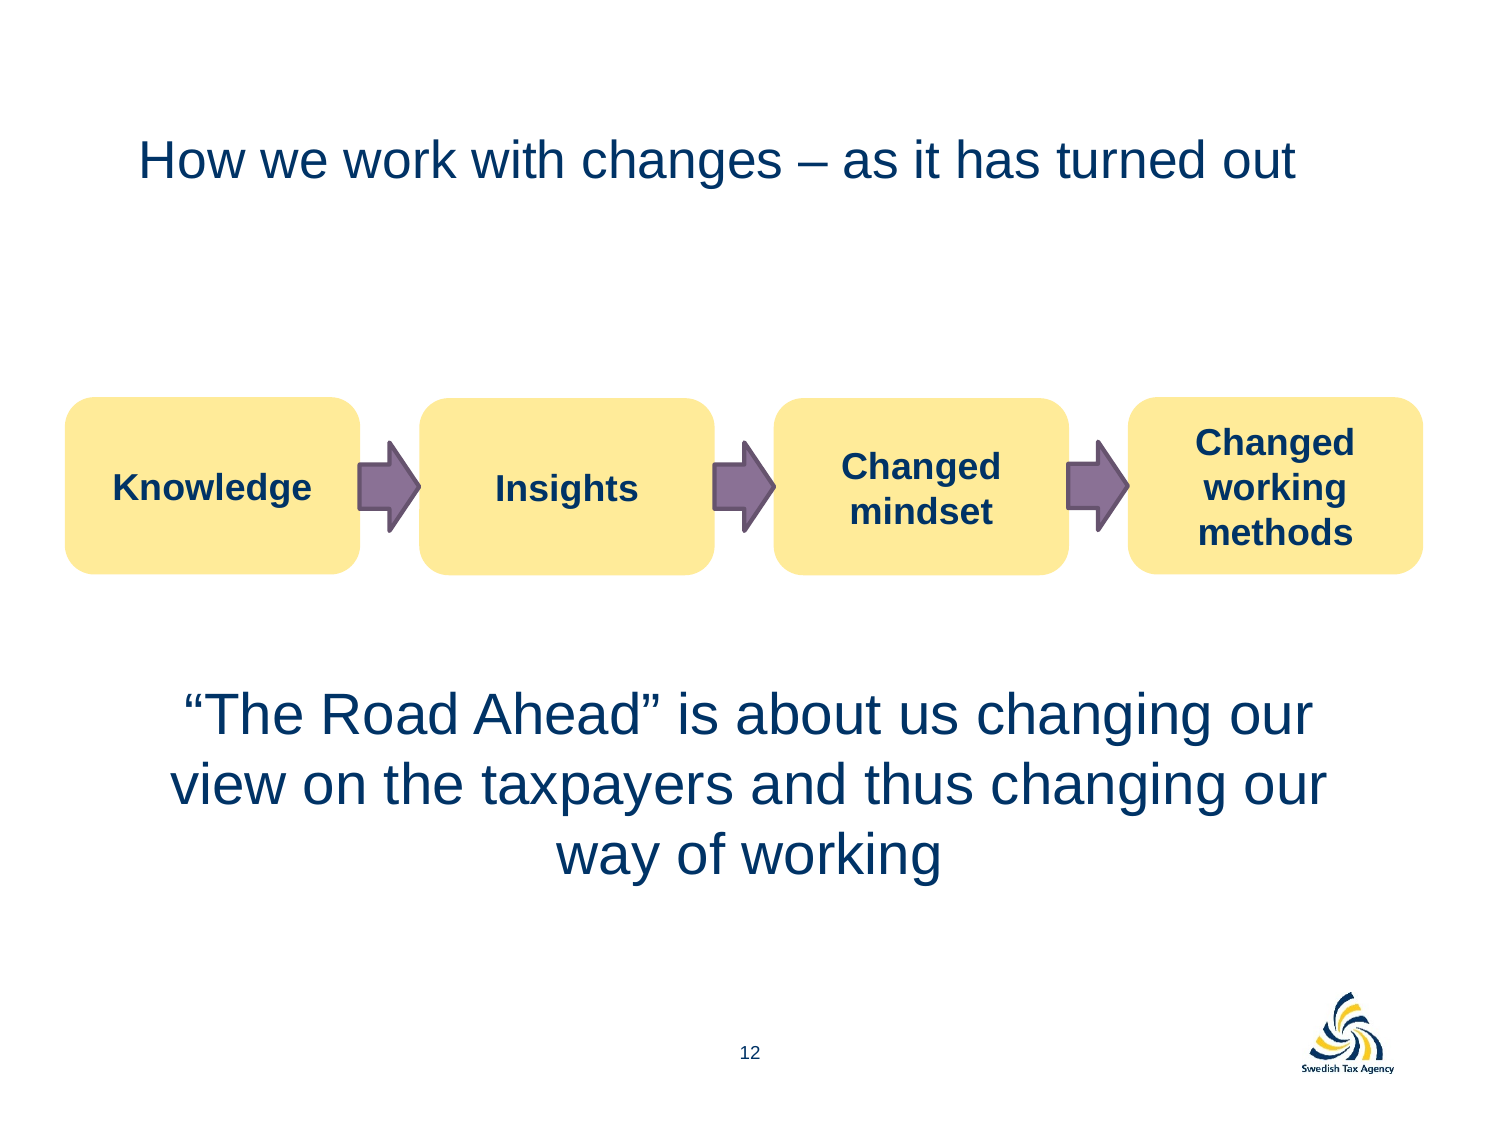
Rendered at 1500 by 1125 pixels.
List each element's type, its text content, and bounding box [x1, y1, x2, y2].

text_box Changed working methods [1125, 394, 1426, 577]
title How we work with changes – as it has turned out [124, 118, 1376, 237]
text_box [357, 440, 421, 533]
text_box [1066, 439, 1130, 533]
text_box “The Road Ahead” is about us changing our view on the taxpayers and thus changing our way of working [123, 668, 1376, 894]
picture [1302, 992, 1394, 1074]
text_box [712, 440, 776, 533]
slide_number 12 [649, 1021, 851, 1082]
text_box Knowledge [62, 394, 363, 577]
text_box Insights [417, 395, 717, 578]
text_box Changed mindset [771, 395, 1072, 578]
